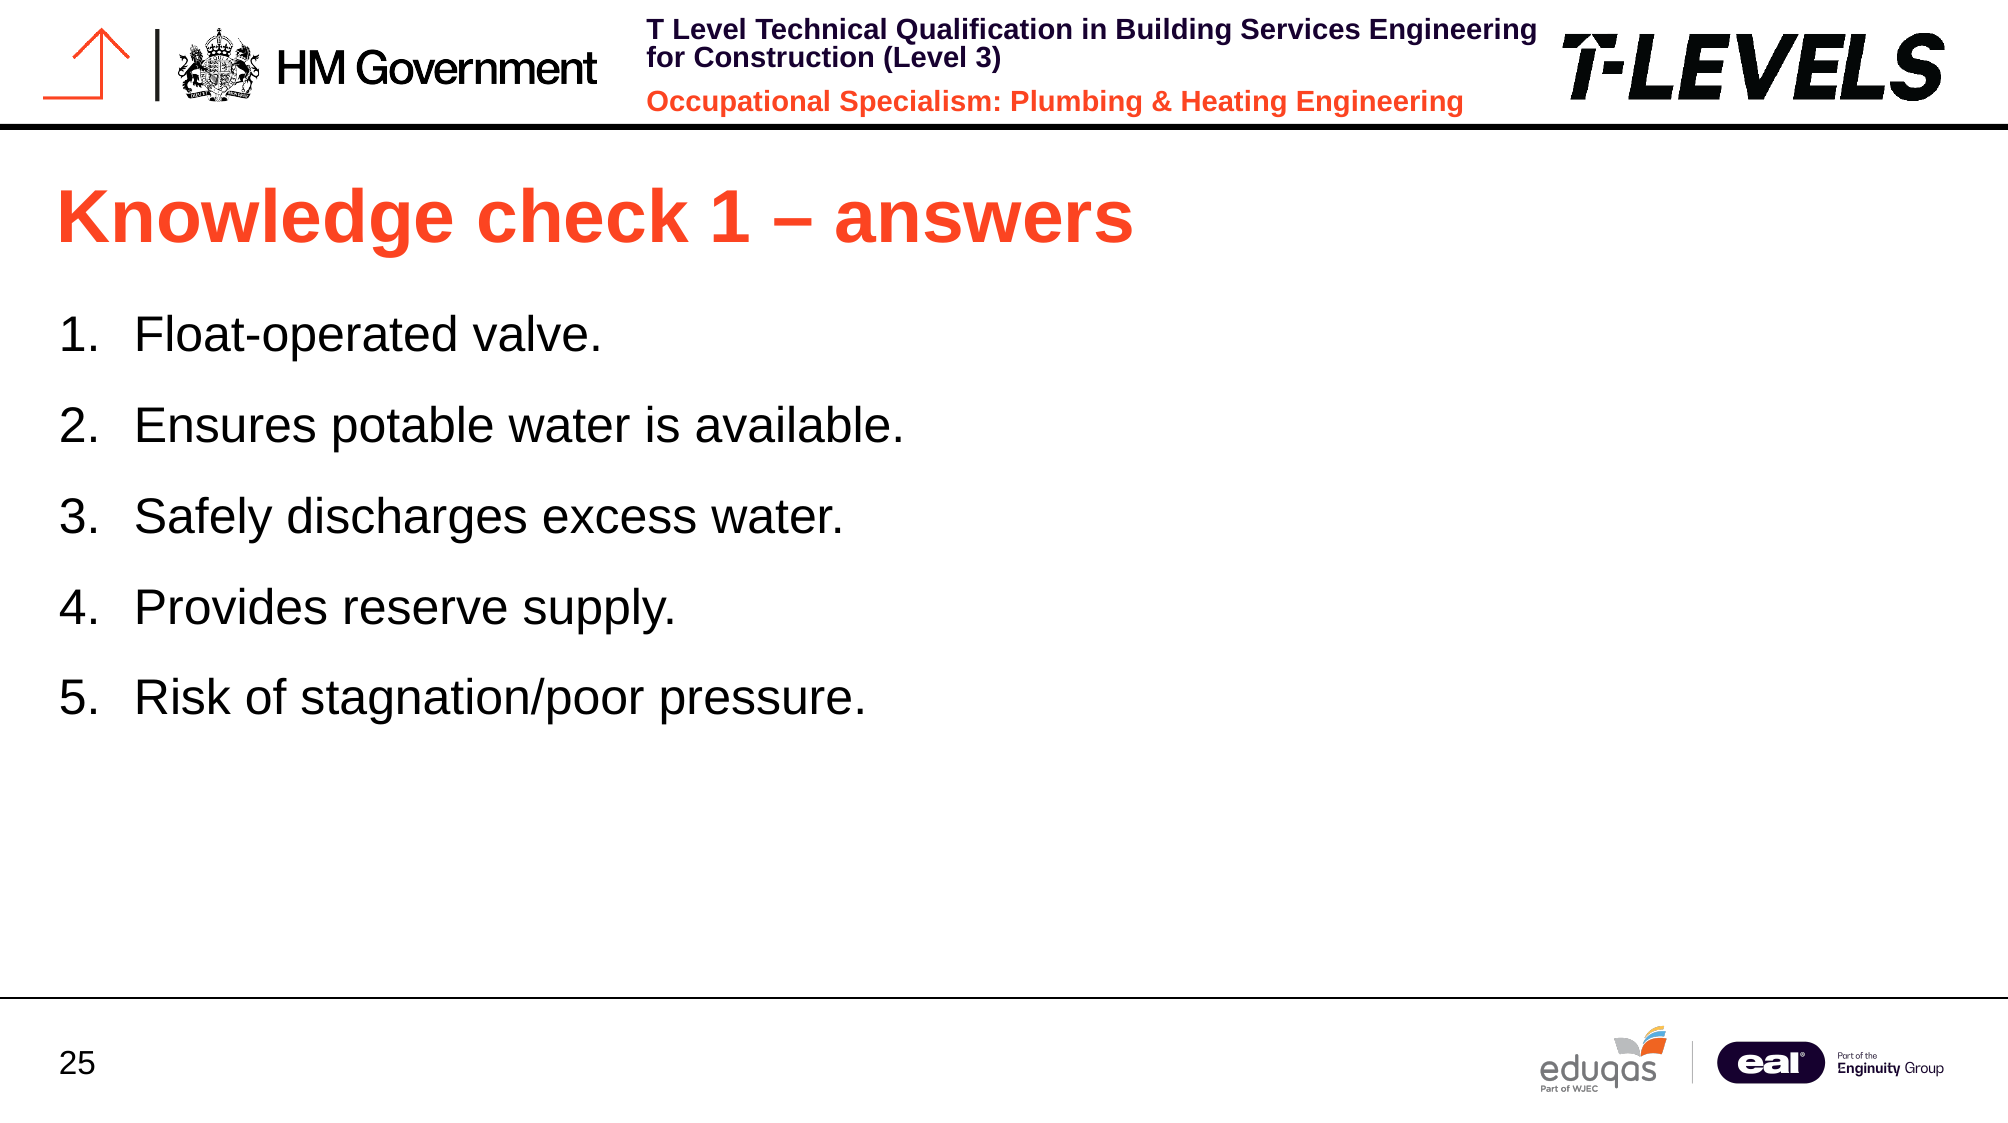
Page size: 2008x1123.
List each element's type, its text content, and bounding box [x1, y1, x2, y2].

picture [1543, 25, 1964, 108]
picture [155, 28, 597, 102]
list Float-operated valve. Ensures potable water is available. Safely discharges excess water. Provides reserve supply. Risk of stagnation/poor pressure. [59, 295, 1949, 943]
picture [38, 27, 136, 100]
title Knowledge check 1 – answers [41, 111, 1949, 314]
picture [1535, 1021, 1949, 1097]
